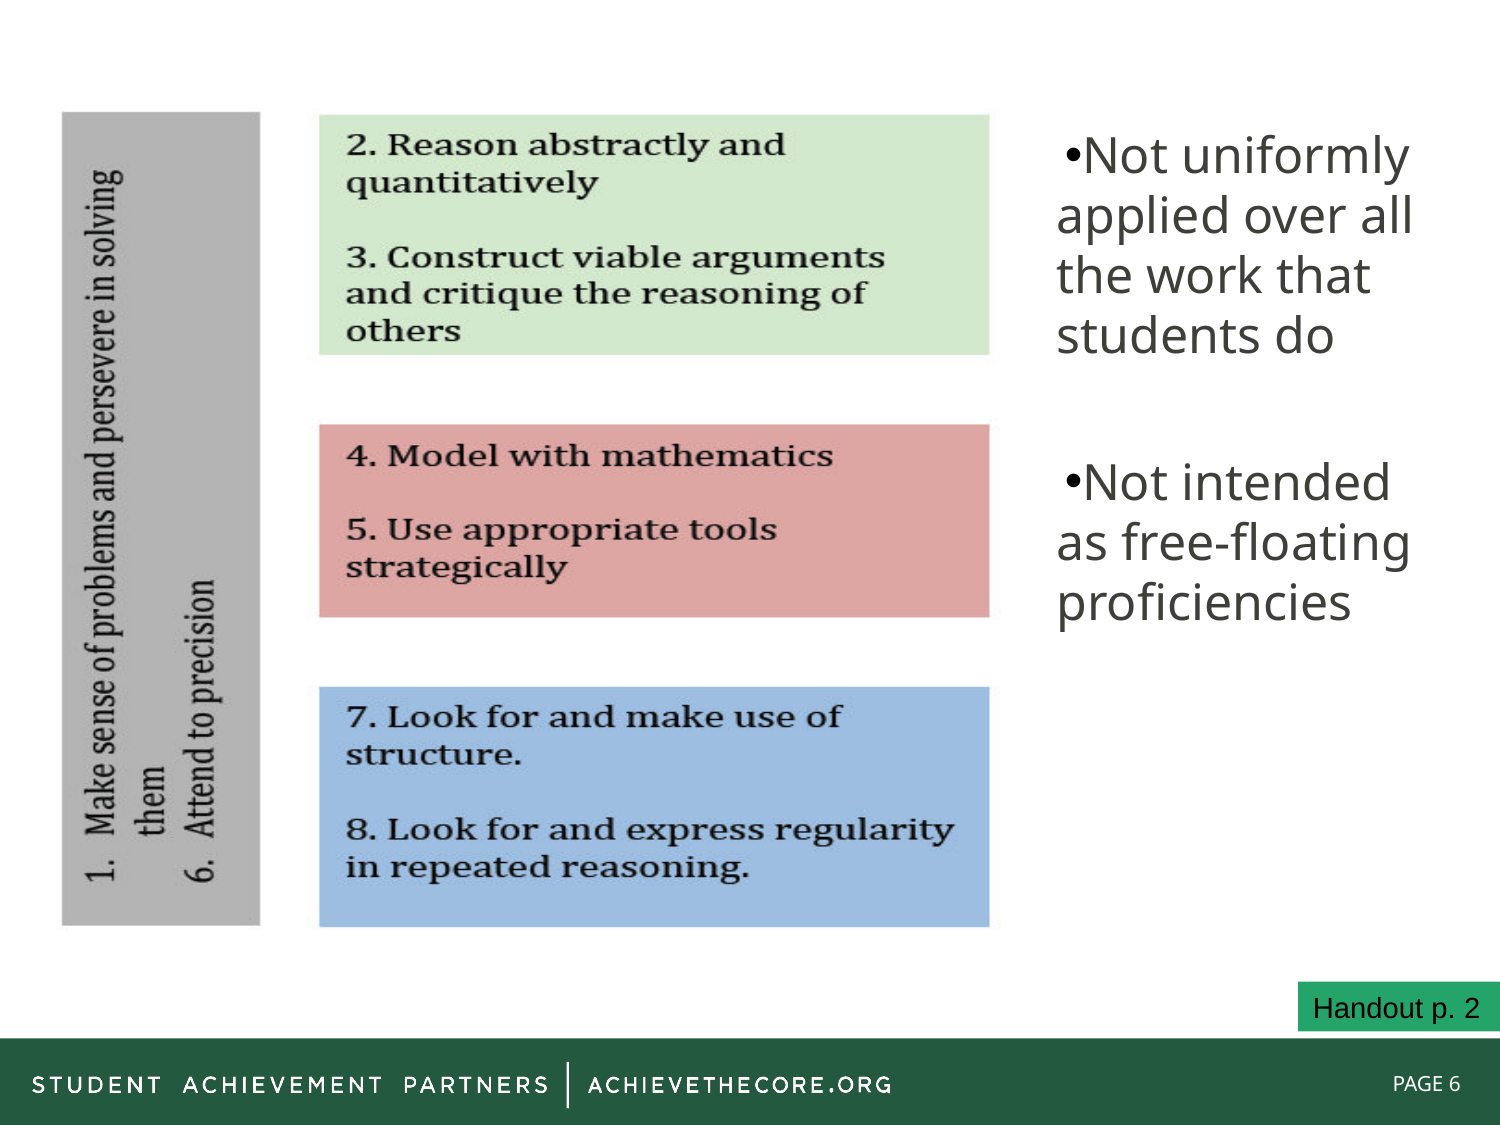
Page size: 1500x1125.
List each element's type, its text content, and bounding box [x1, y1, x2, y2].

picture [55, 108, 1002, 938]
picture [12, 1055, 911, 1112]
text_box Handout p. 2 [1298, 981, 1500, 1032]
list Not uniformly applied over all the work that students do Not intended as free-floating proficiencies [985, 108, 1455, 980]
